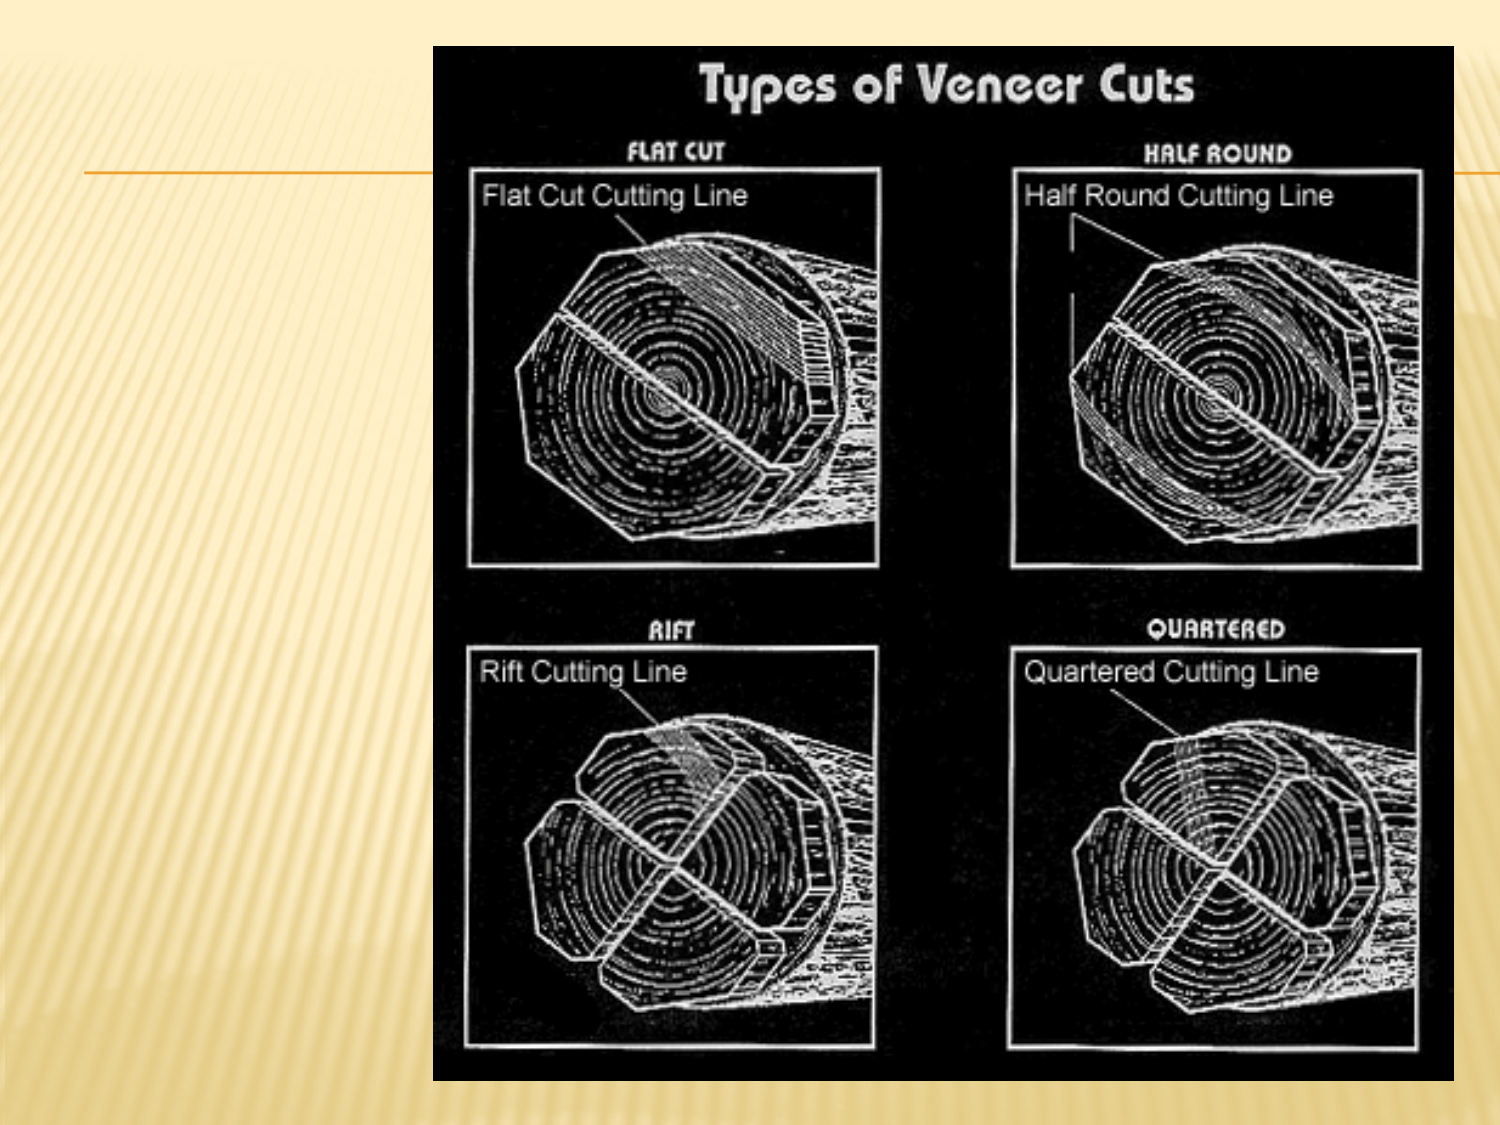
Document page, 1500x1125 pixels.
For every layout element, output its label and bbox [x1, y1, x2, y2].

picture [433, 46, 1454, 1082]
